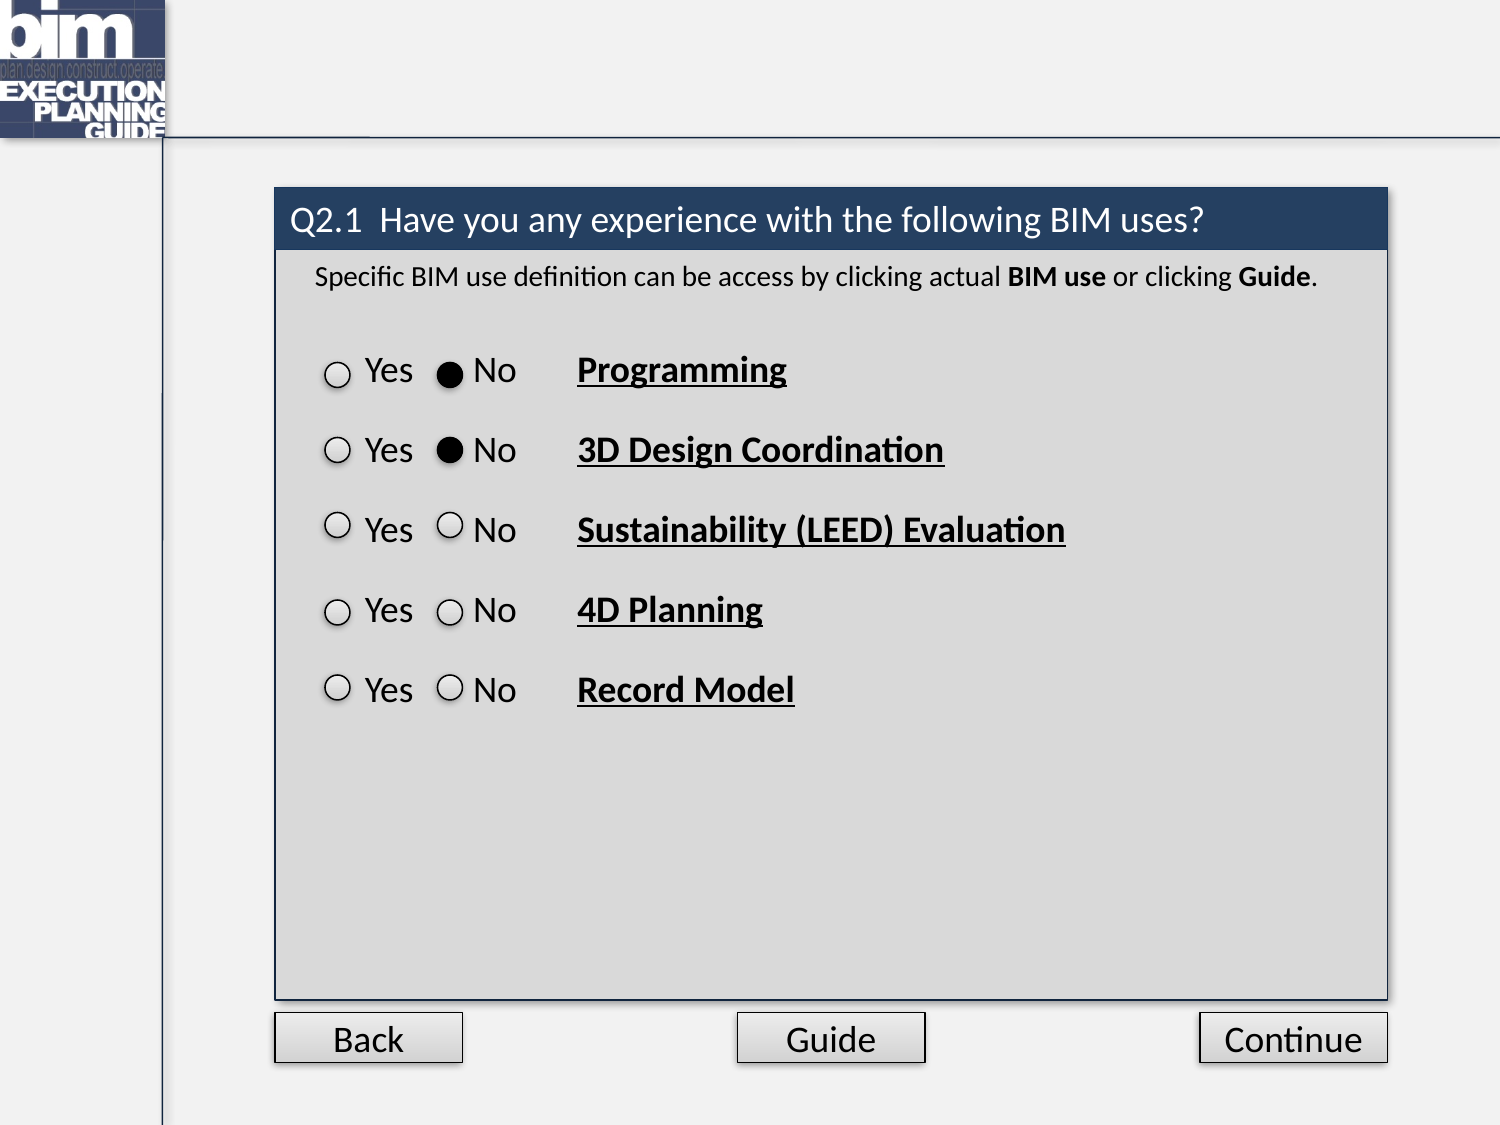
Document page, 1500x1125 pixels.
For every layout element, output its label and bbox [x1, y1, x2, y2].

picture [0, 0, 166, 138]
text_box [1199, 1012, 1388, 1063]
text_box [274, 1012, 463, 1063]
text_box [737, 1012, 926, 1063]
text_box [0, 185, 1413, 1002]
